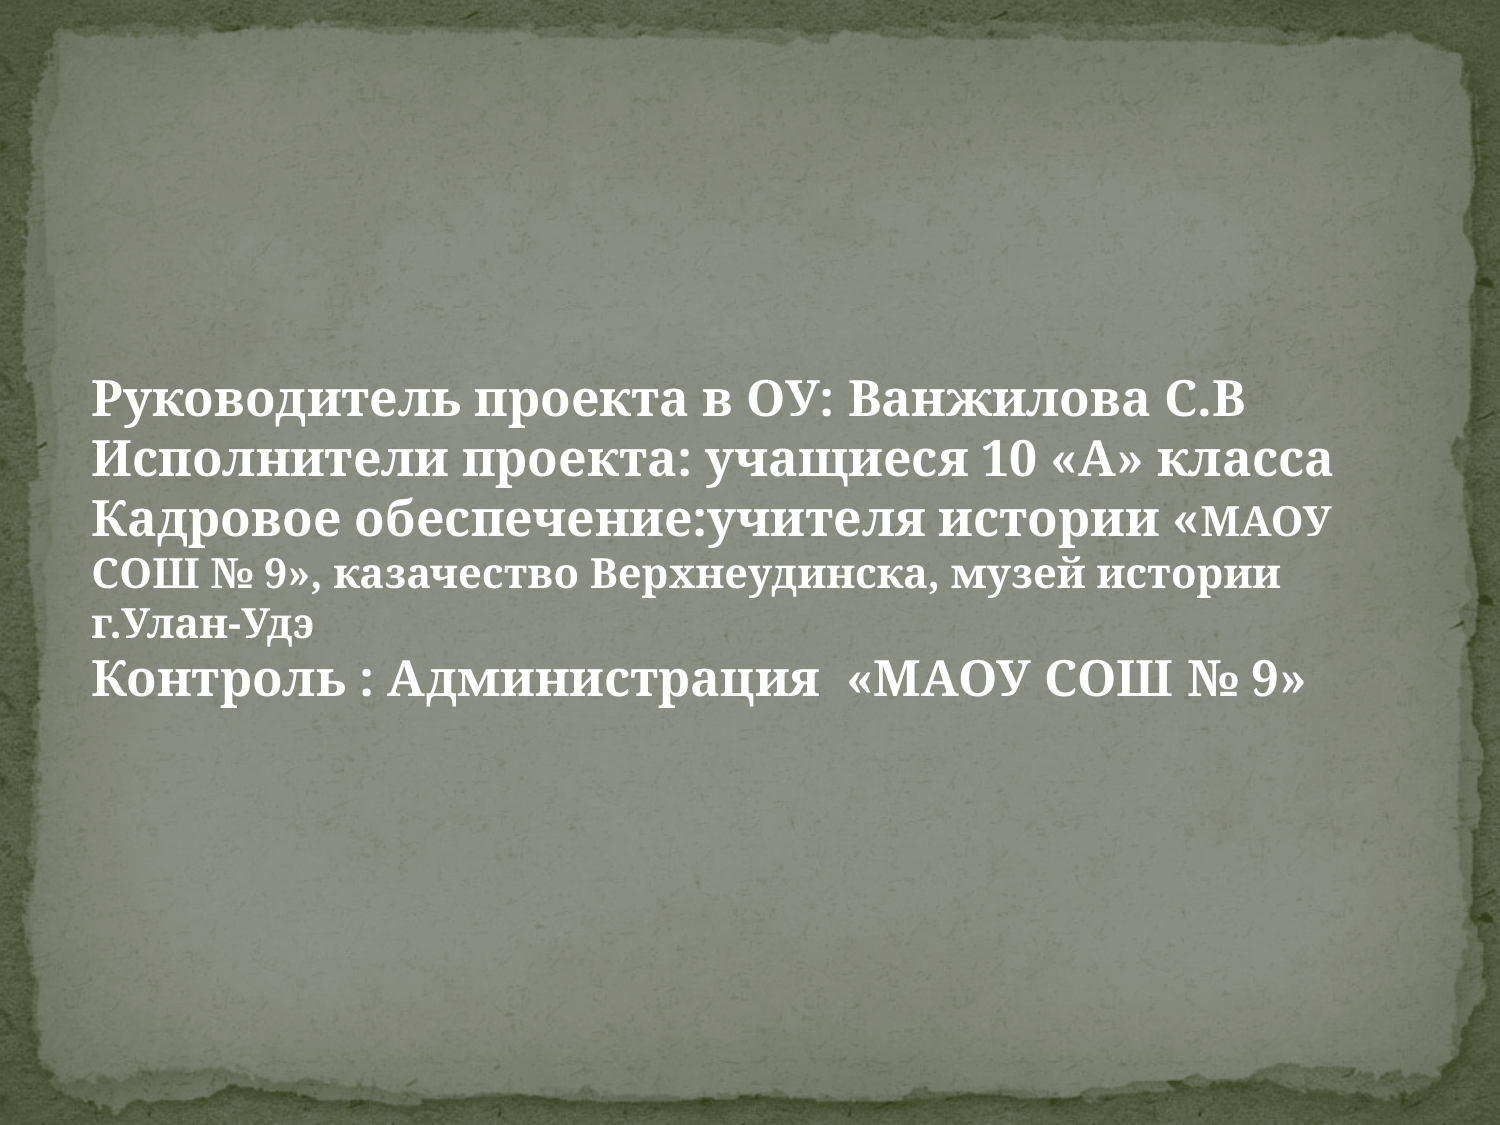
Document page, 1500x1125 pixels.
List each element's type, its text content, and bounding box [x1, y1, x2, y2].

text_box Руководитель проекта в ОУ: Ванжилова С.В Исполнители проекта: учащиеся 10 «А» класса Кадровое обеспечение:учителя истории «МАОУ СОШ № 9», казачество Верхнеудинска, музей истории г.Улан-Удэ Контроль : Администрация «МАОУ СОШ № 9» [76, 359, 1412, 760]
